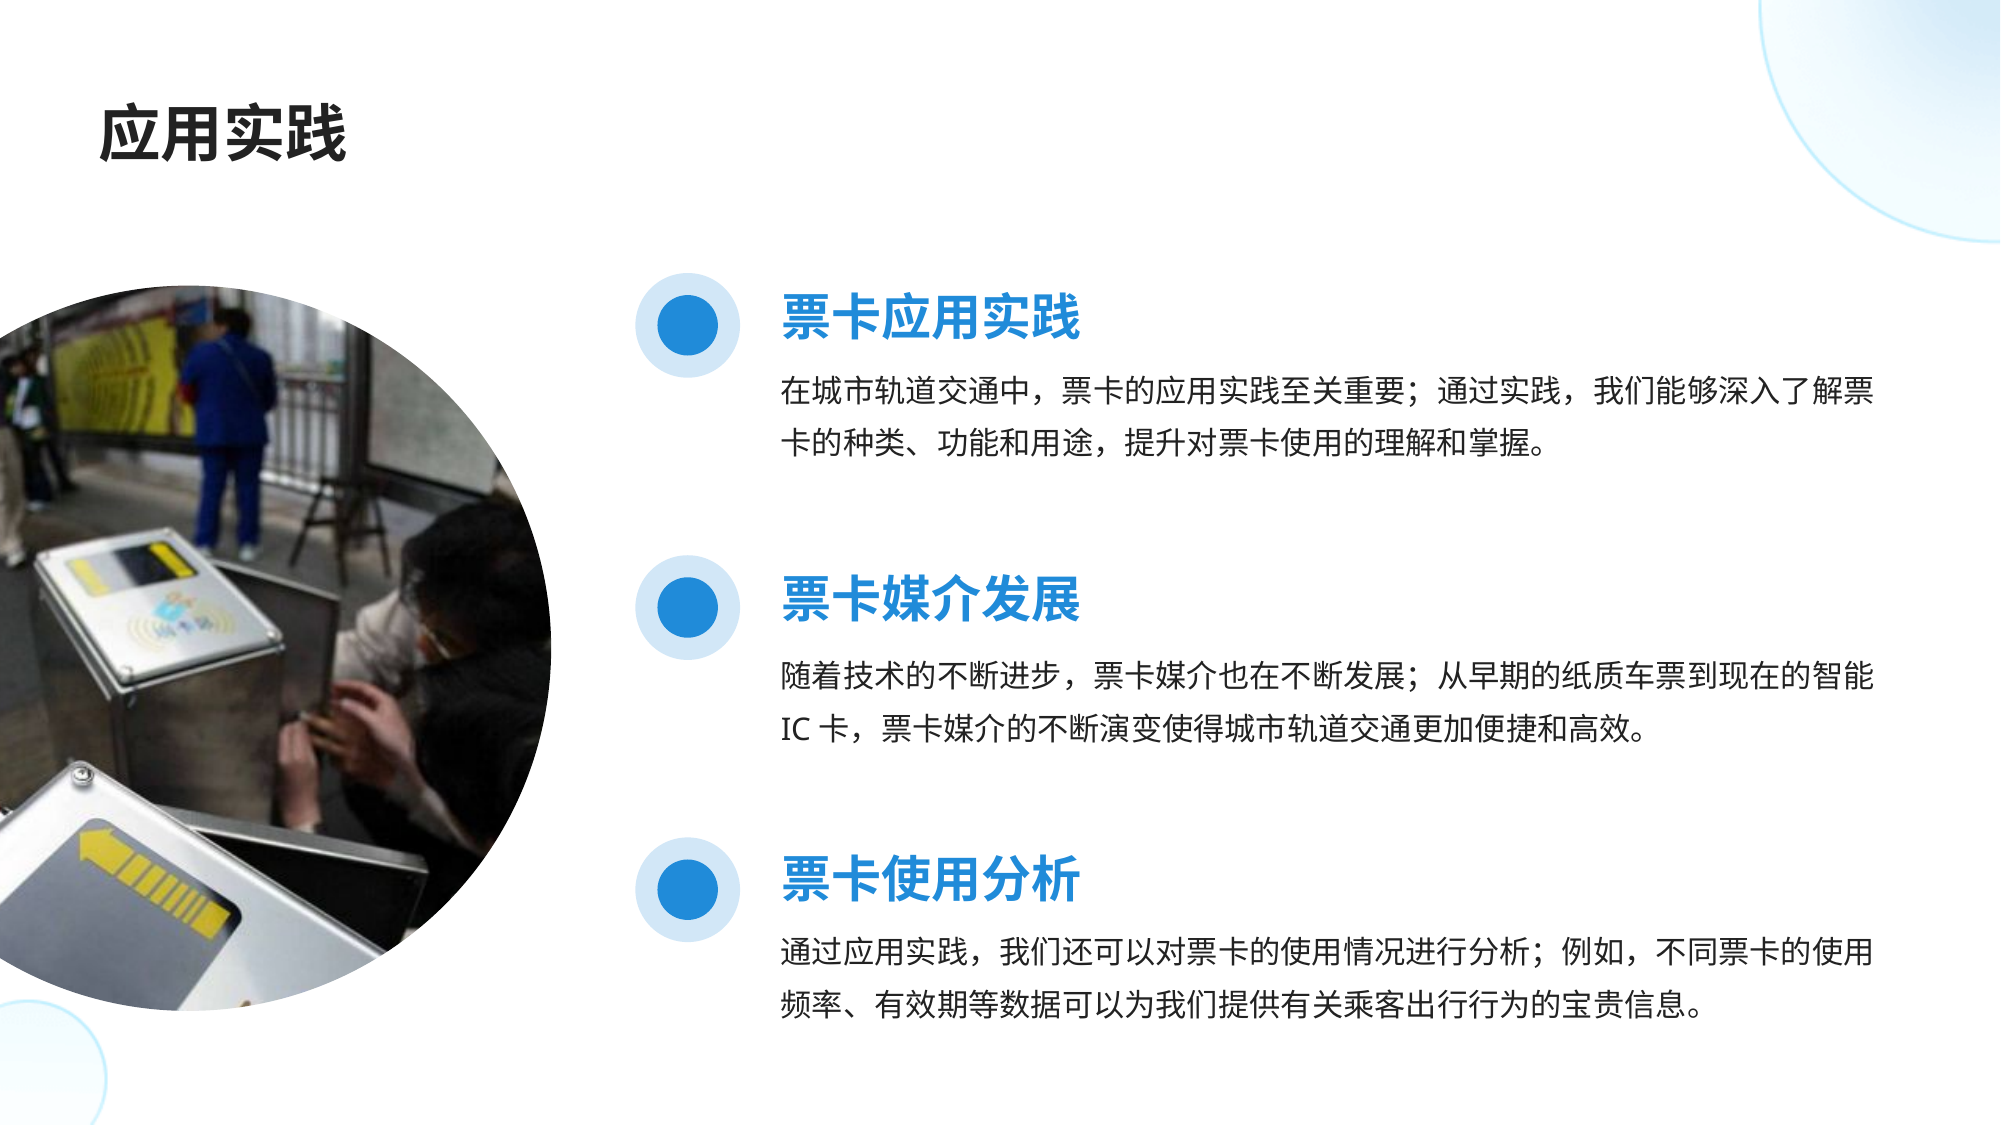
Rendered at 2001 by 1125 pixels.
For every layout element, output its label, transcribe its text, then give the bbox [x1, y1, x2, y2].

picture [0, 0, 2001, 1125]
text_box [657, 859, 718, 920]
text_box [657, 577, 718, 638]
text_box [657, 295, 718, 356]
text_box 在城市轨道交通中，票卡的应用实践至关重要；通过实践，我们能够深入了解票卡的种类、功能和用途，提升对票卡使用的理解和掌握。 [760, 335, 1891, 497]
text_box [635, 273, 741, 378]
text_box [635, 555, 741, 660]
text_box 票卡应用实践 [760, 240, 1891, 335]
text_box 票卡使用分析 [760, 807, 1891, 897]
text_box 随着技术的不断进步，票卡媒介也在不断发展；从早期的纸质车票到现在的智能IC卡，票卡媒介的不断演变使得城市轨道交通更加便捷和高效。 [760, 621, 1891, 783]
text_box [635, 837, 741, 943]
text_box 票卡媒介发展 [760, 521, 1891, 621]
text_box 通过应用实践，我们还可以对票卡的使用情况进行分析；例如，不同票卡的使用频率、有效期等数据可以为我们提供有关乘客出行行为的宝贵信息。 [760, 897, 1891, 1059]
text_box 应用实践 [78, 43, 1922, 189]
